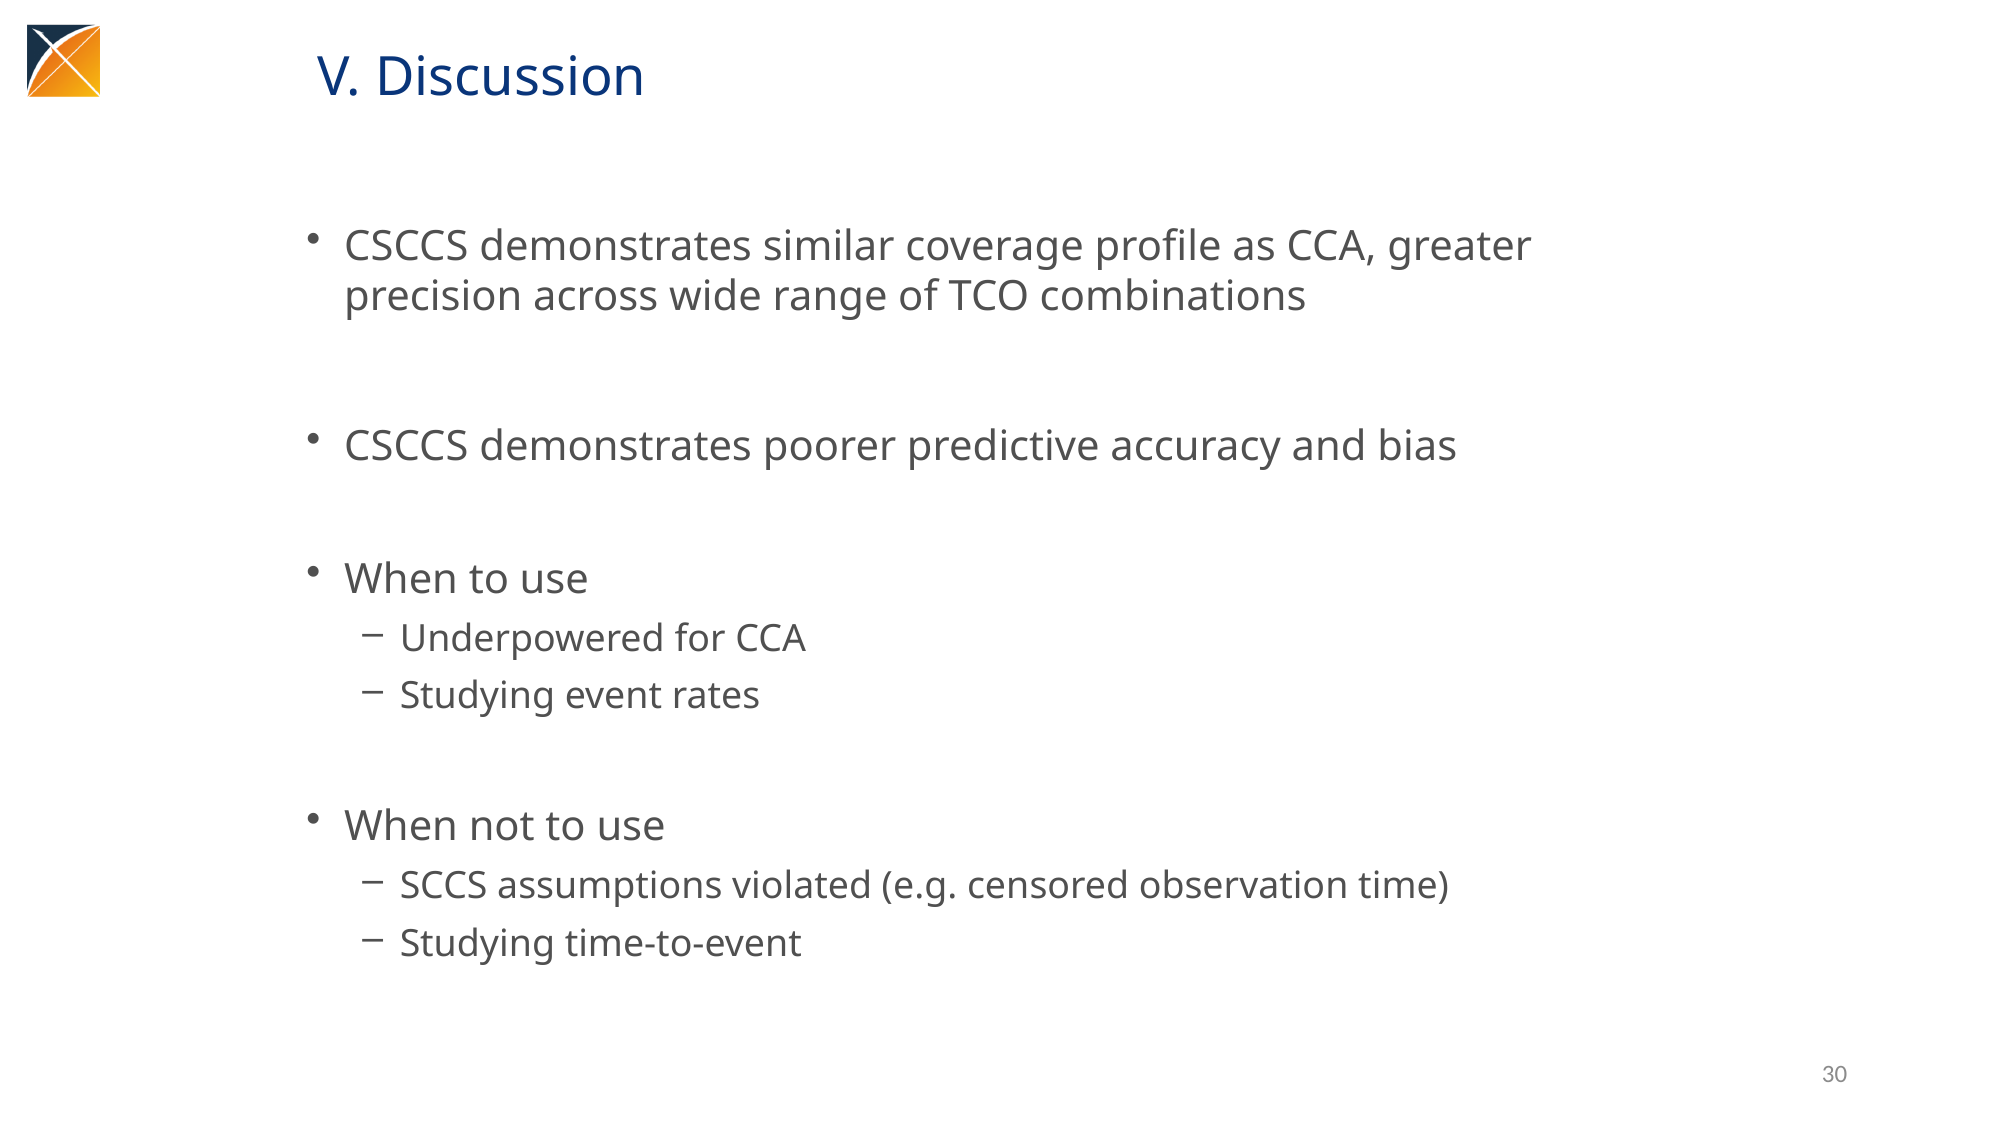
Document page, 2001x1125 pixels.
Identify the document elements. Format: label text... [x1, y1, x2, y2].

picture [27, 24, 100, 97]
slide_number 30 [1412, 1042, 1863, 1103]
text_box CSCCS demonstrates similar coverage profile as CCA, greater precision across wide range of TCO combinations CSCCS demonstrates poorer predictive accuracy and bias When to use Underpowered for CCA Studying event rates When not to use SCCS assumptions violated (e.g. censored observation time) Studying time-to-event [306, 143, 1672, 892]
text_box V. Discussion [317, 41, 1683, 177]
